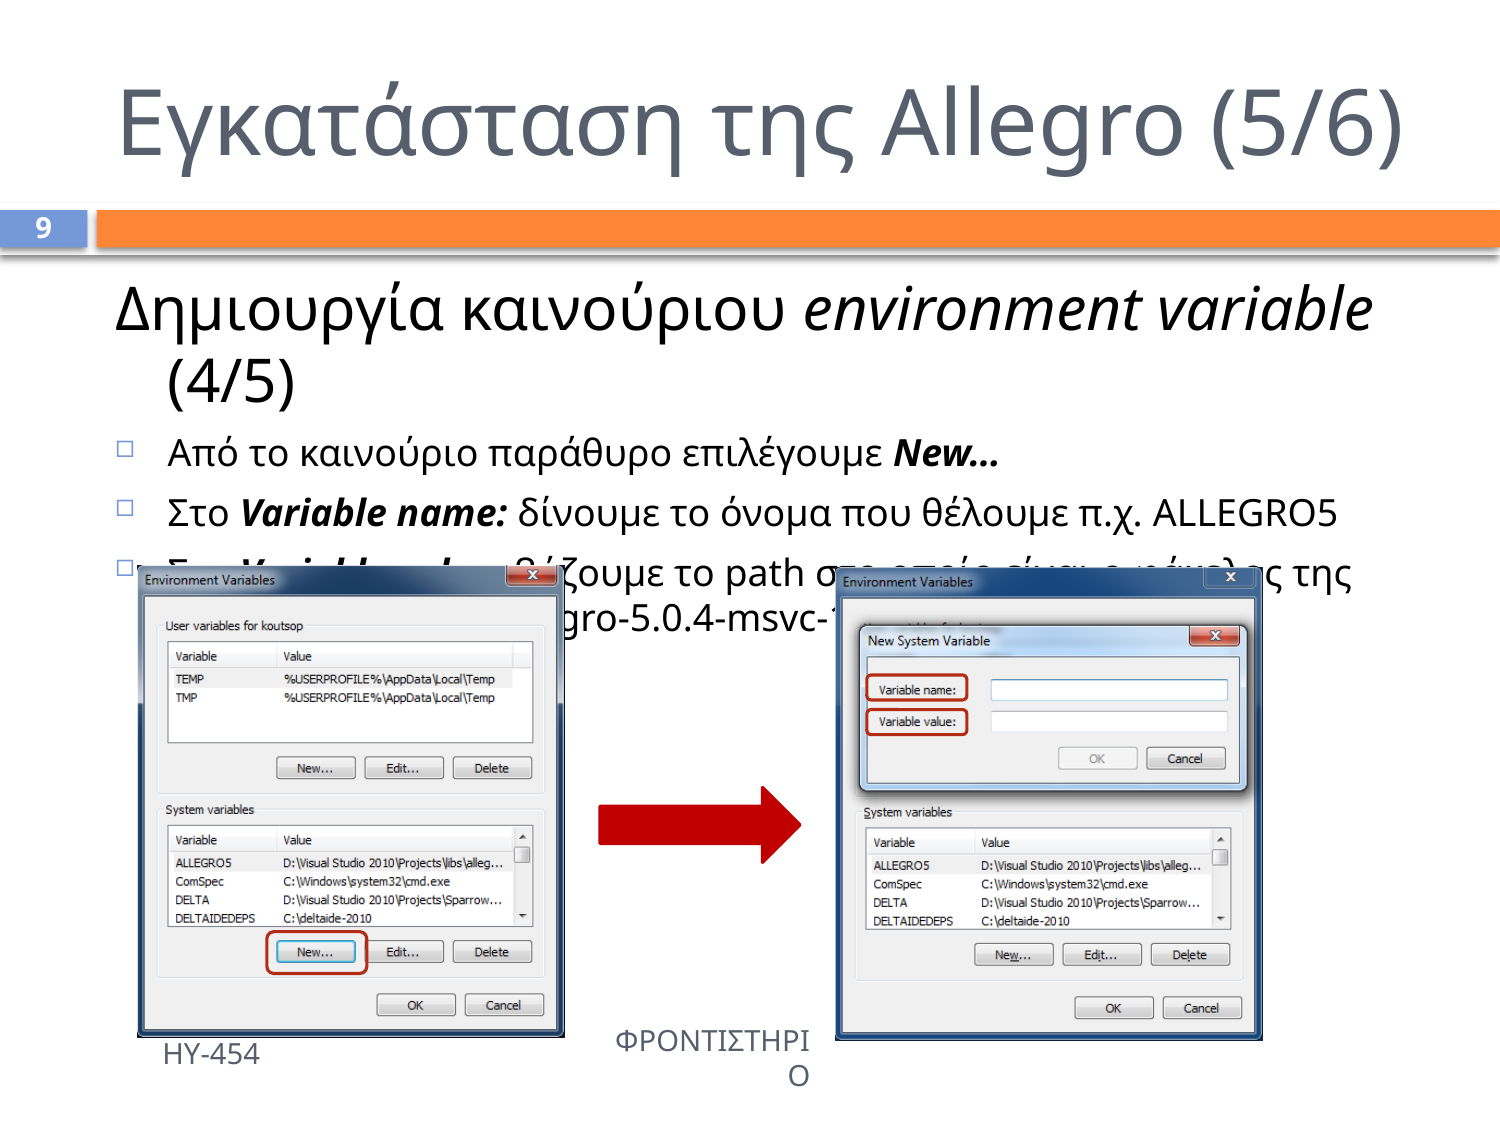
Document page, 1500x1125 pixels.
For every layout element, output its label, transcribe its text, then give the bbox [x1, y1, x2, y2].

footer ΗΥ-454 [99, 1024, 275, 1085]
picture [835, 567, 1263, 1041]
slide_number 9 [0, 208, 88, 249]
list Δημιουργία καινούριου environment variable (4/5) Από το καινούριο παράθυρο επιλέγουμε New… Στο Variable name: δίνουμε το όνομα που θέλουμε π.χ. ALLEGRO5 Στο Variable value: βάζουμε το path στο οποίο είναι ο φάκελος της allegro π.χ. C:\libs\allegro-5.0.4-msvc-10.0 [100, 262, 1438, 1000]
title Εγκατάσταση της Allegro (5/6) [100, 37, 1438, 200]
picture [137, 565, 565, 1039]
text_box [598, 785, 802, 864]
